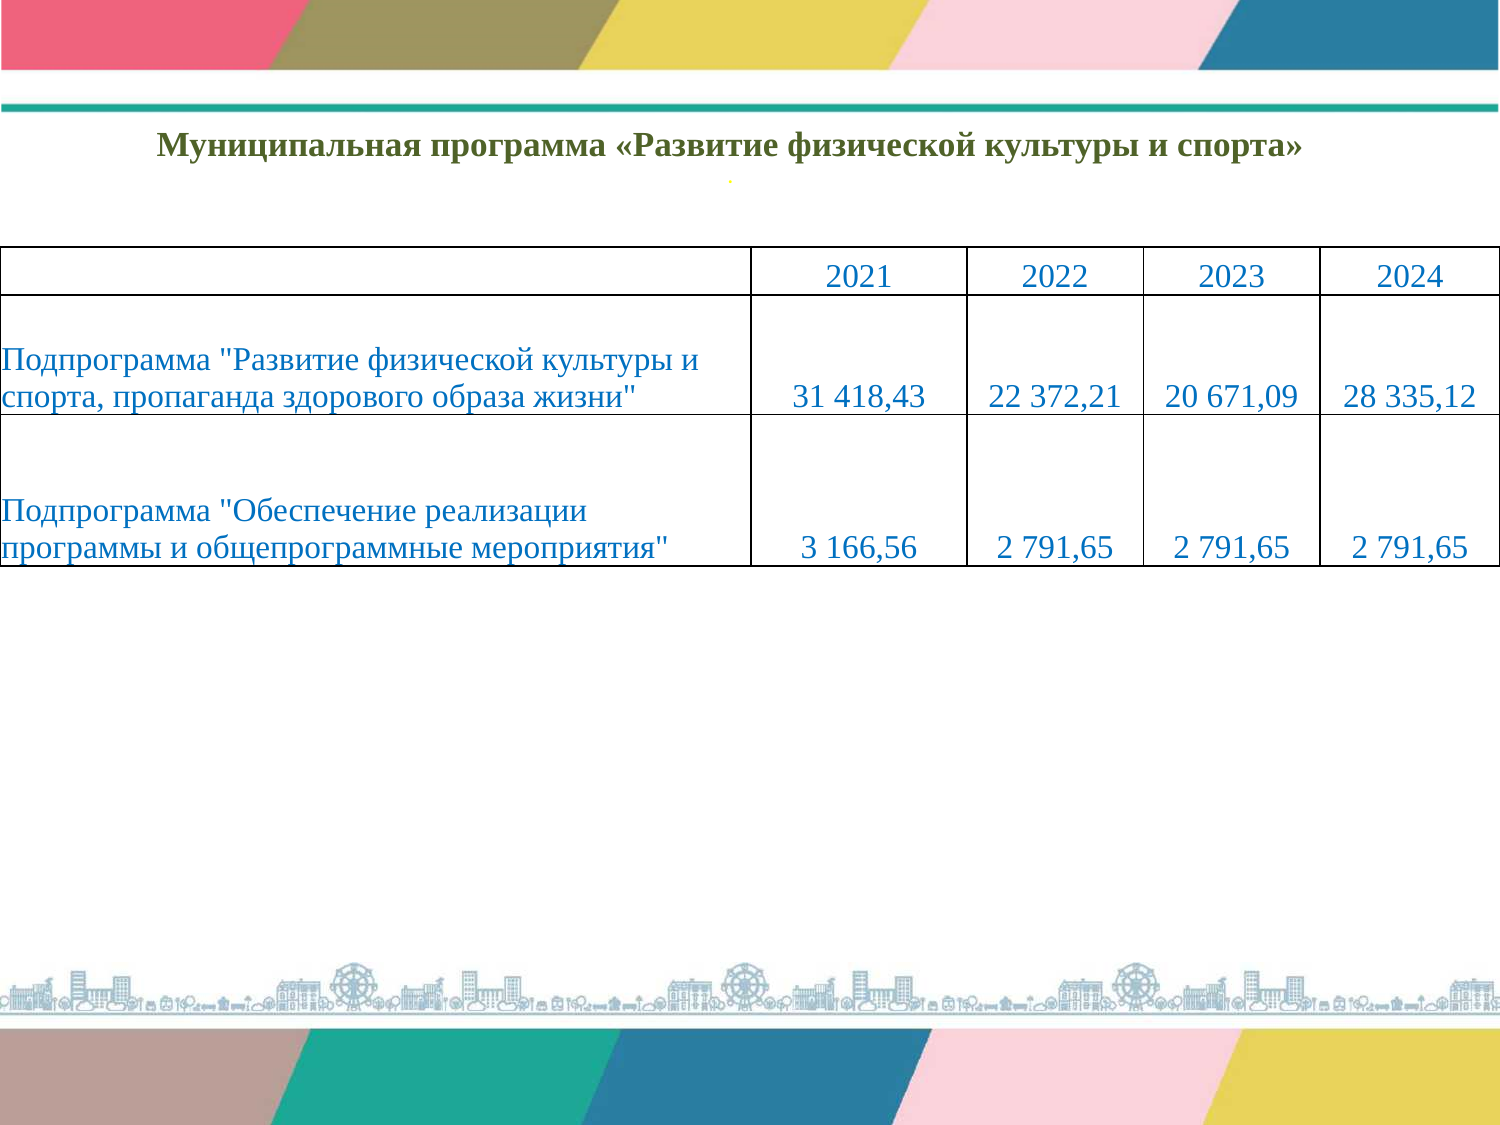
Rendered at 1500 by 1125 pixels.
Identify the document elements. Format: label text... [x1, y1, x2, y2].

table_cell Подпрограмма "Развитие физической культуры и спорта, пропаганда здорового образа жизни" [1, 296, 750, 414]
table_cell Подпрограмма "Обеспечение реализации программы и общепрограммные мероприятия" [1, 415, 750, 565]
table_header 2024 [1321, 248, 1499, 294]
picture [0, 962, 1500, 1125]
title Муниципальная программа «Развитие физической культуры и спорта» . [45, 122, 1417, 195]
table_cell 31 418,43 [752, 296, 966, 414]
table_header 2023 [1144, 248, 1319, 294]
table_cell 3 166,56 [752, 415, 966, 565]
table_header 2022 [968, 248, 1143, 294]
table_header 2021 [752, 248, 966, 294]
table_cell 2 791,65 [968, 415, 1143, 565]
table_cell 20 671,09 [1144, 296, 1319, 414]
table_cell 28 335,12 [1321, 296, 1499, 414]
table_cell 2 791,65 [1144, 415, 1319, 565]
table_cell 22 372,21 [968, 296, 1143, 414]
table_header [1, 248, 750, 294]
table_cell 2 791,65 [1321, 415, 1499, 565]
picture [0, 0, 1500, 115]
